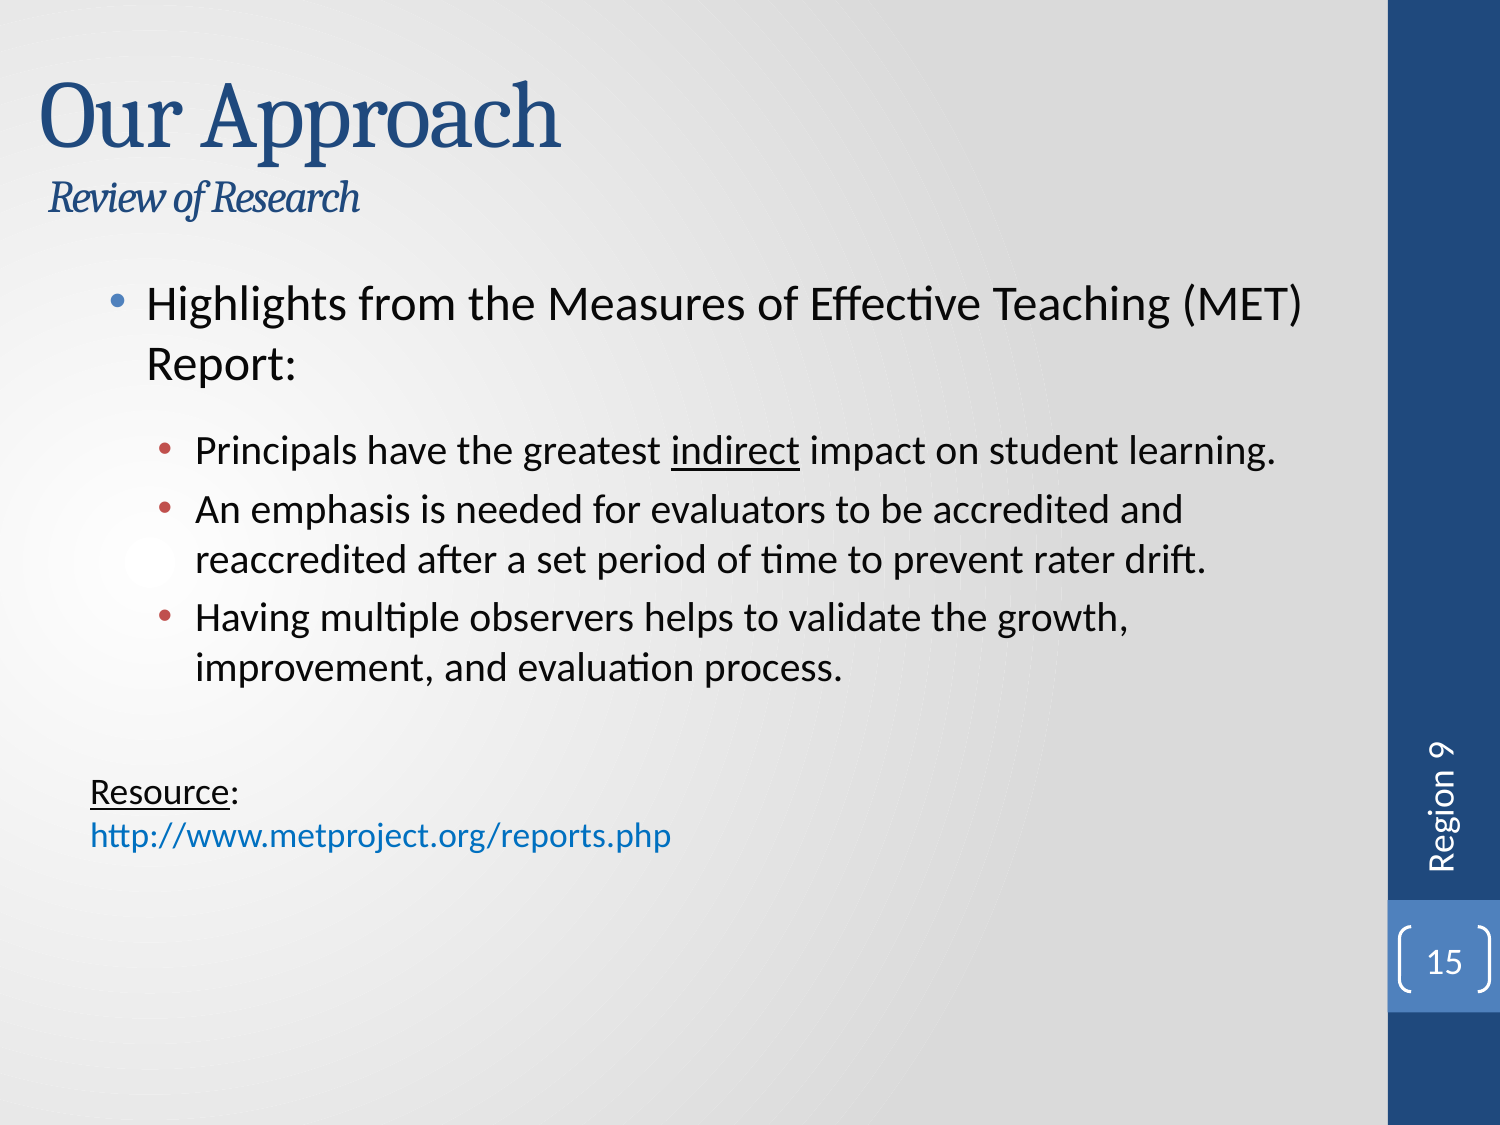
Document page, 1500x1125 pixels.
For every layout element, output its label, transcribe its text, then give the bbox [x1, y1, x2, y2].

slide_number 15 [1397, 925, 1492, 994]
footer Region 9 [1408, 500, 1469, 889]
list Highlights from the Measures of Effective Teaching (MET) Report: Principals have the greatest indirect impact on student learning. An emphasis is needed for evaluators to be accredited and reaccredited after a set period of time to prevent rater drift. Having multiple observers helps to validate the growth, improvement, and evaluation process. Resource: http://www.metproject.org/reports.php [75, 262, 1325, 1050]
title Our Approach Review of Research [24, 37, 1375, 237]
